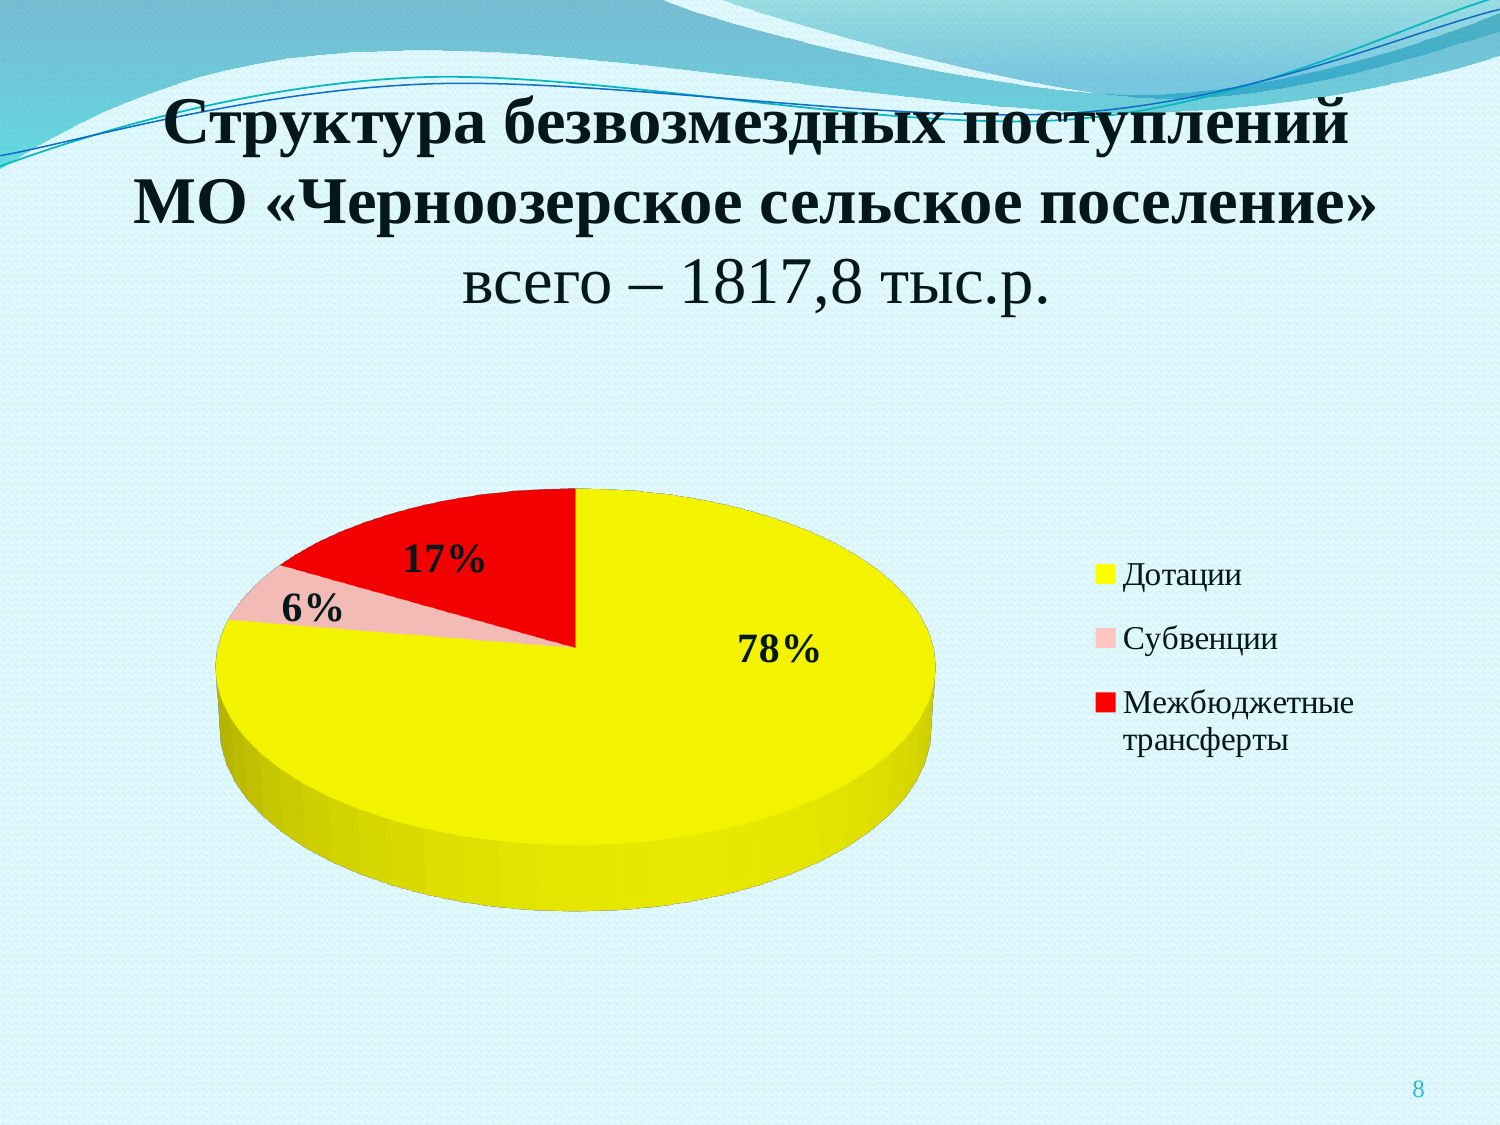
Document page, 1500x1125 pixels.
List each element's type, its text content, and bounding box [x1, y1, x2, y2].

title Структура безвозмездных поступлений МО «Черноозерское сельское поселение» всего – 1817,8 тыс.р. [82, 23, 1432, 317]
chart [74, 317, 1426, 1038]
slide_number 8 [1299, 1050, 1425, 1103]
